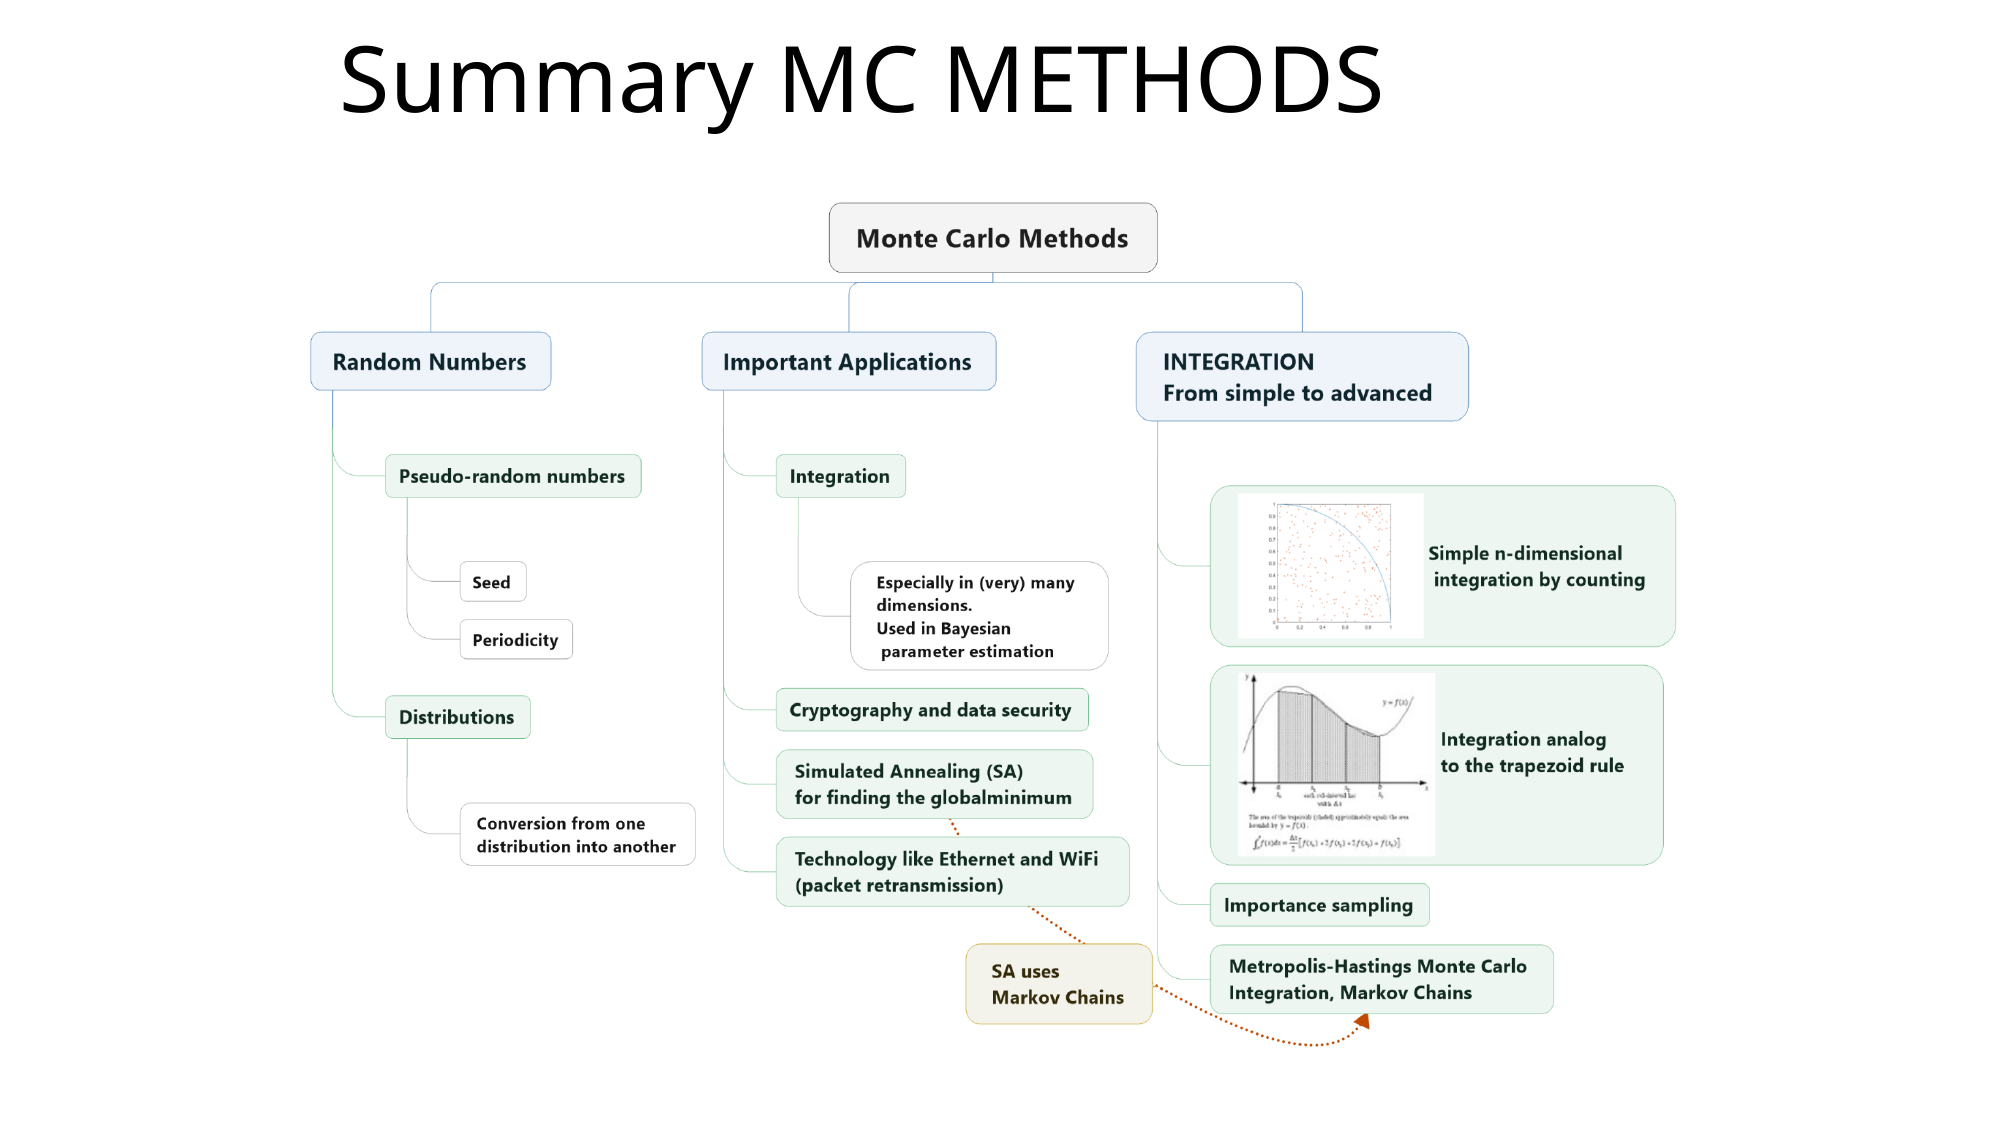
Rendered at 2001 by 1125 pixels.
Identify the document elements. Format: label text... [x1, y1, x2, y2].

title Summary MC METHODS [324, 25, 1544, 148]
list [257, 149, 1729, 1125]
